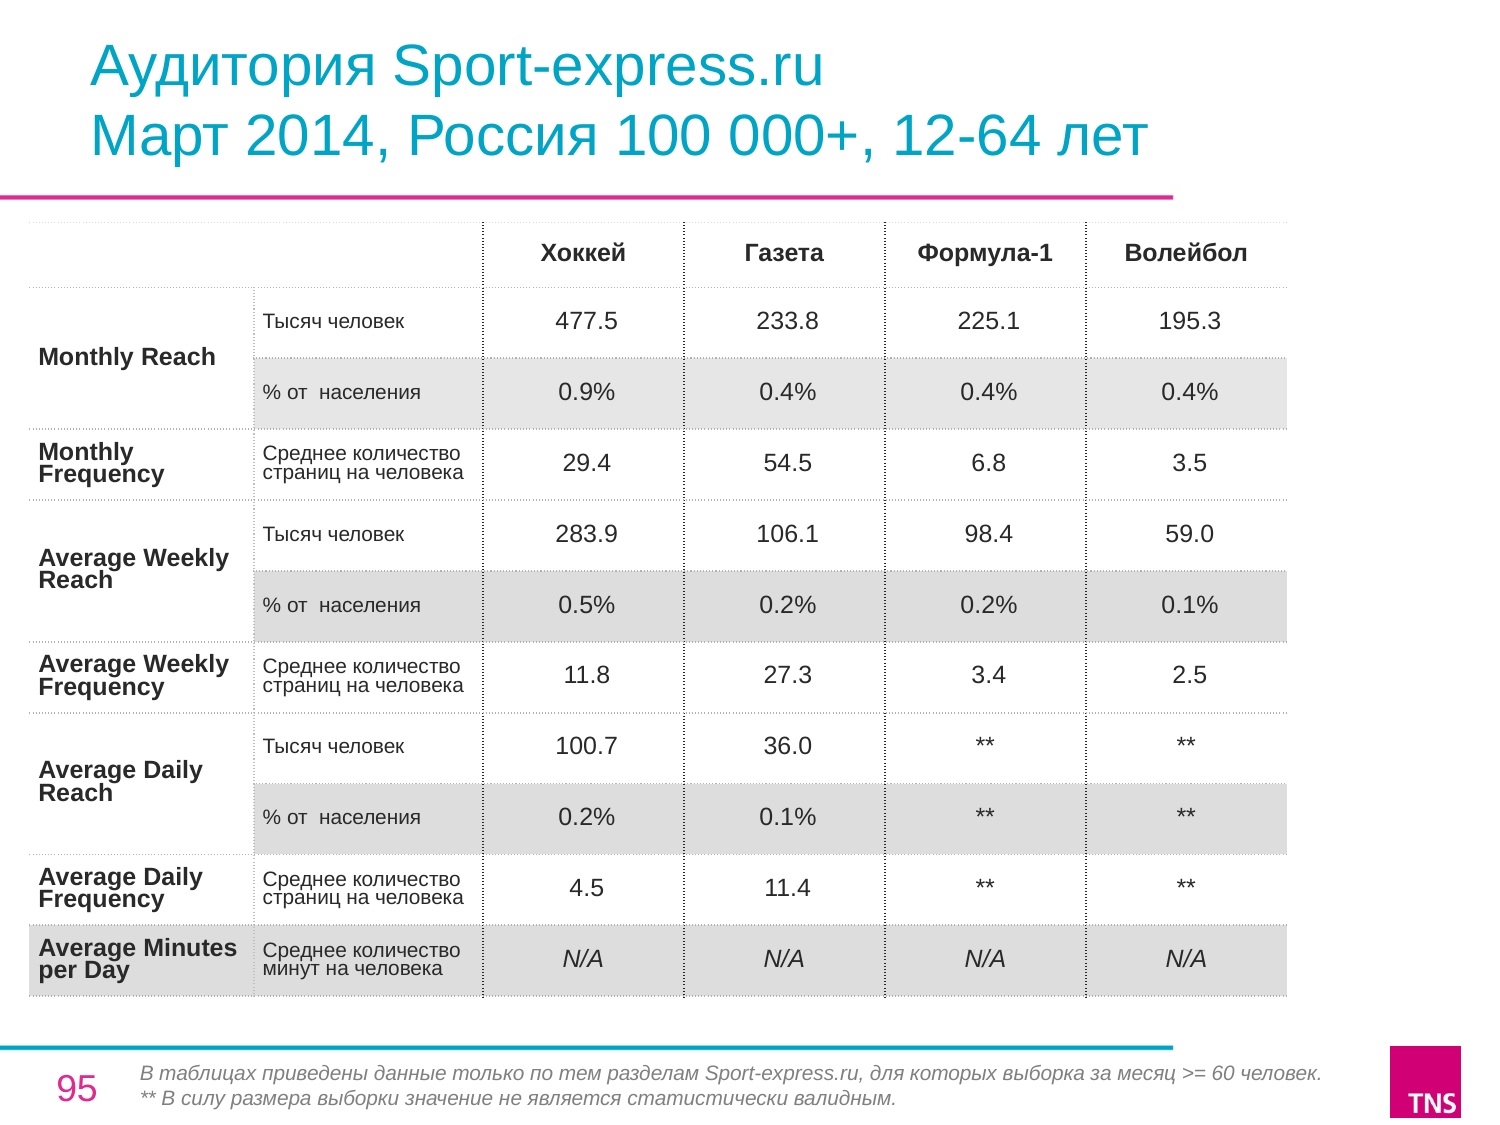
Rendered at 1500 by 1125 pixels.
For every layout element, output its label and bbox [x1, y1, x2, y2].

title [74, 8, 1476, 187]
picture [0, 0, 1500, 1125]
table_header [29, 223, 1287, 287]
text_box [124, 1052, 1463, 1117]
table_cell [29, 287, 1287, 996]
slide_number [40, 1055, 392, 1125]
